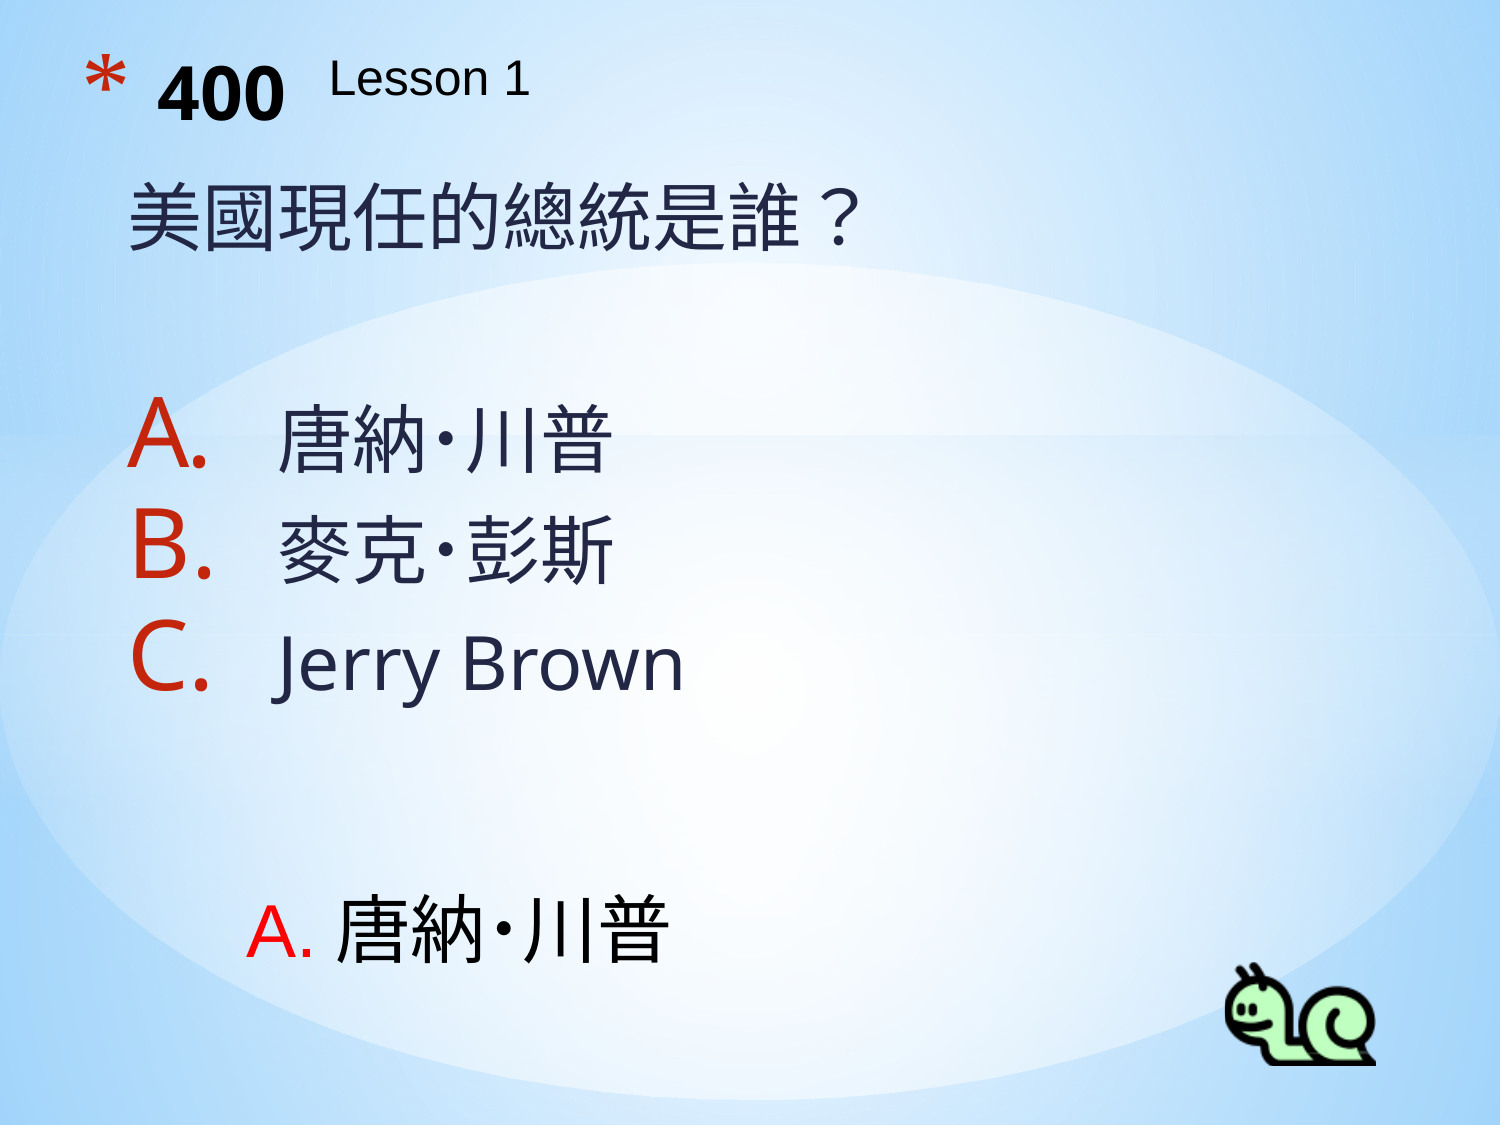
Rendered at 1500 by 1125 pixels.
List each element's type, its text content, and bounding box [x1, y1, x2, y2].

title 400 [37, 37, 400, 163]
picture [1224, 962, 1377, 1067]
text_box Lesson 1 [313, 38, 561, 173]
text_box A.唐納˙川普 [231, 874, 688, 1125]
subtitle 美國現任的總統是誰？ 唐納˙川普 麥克˙彭斯 Jerry Brown [112, 162, 1463, 825]
